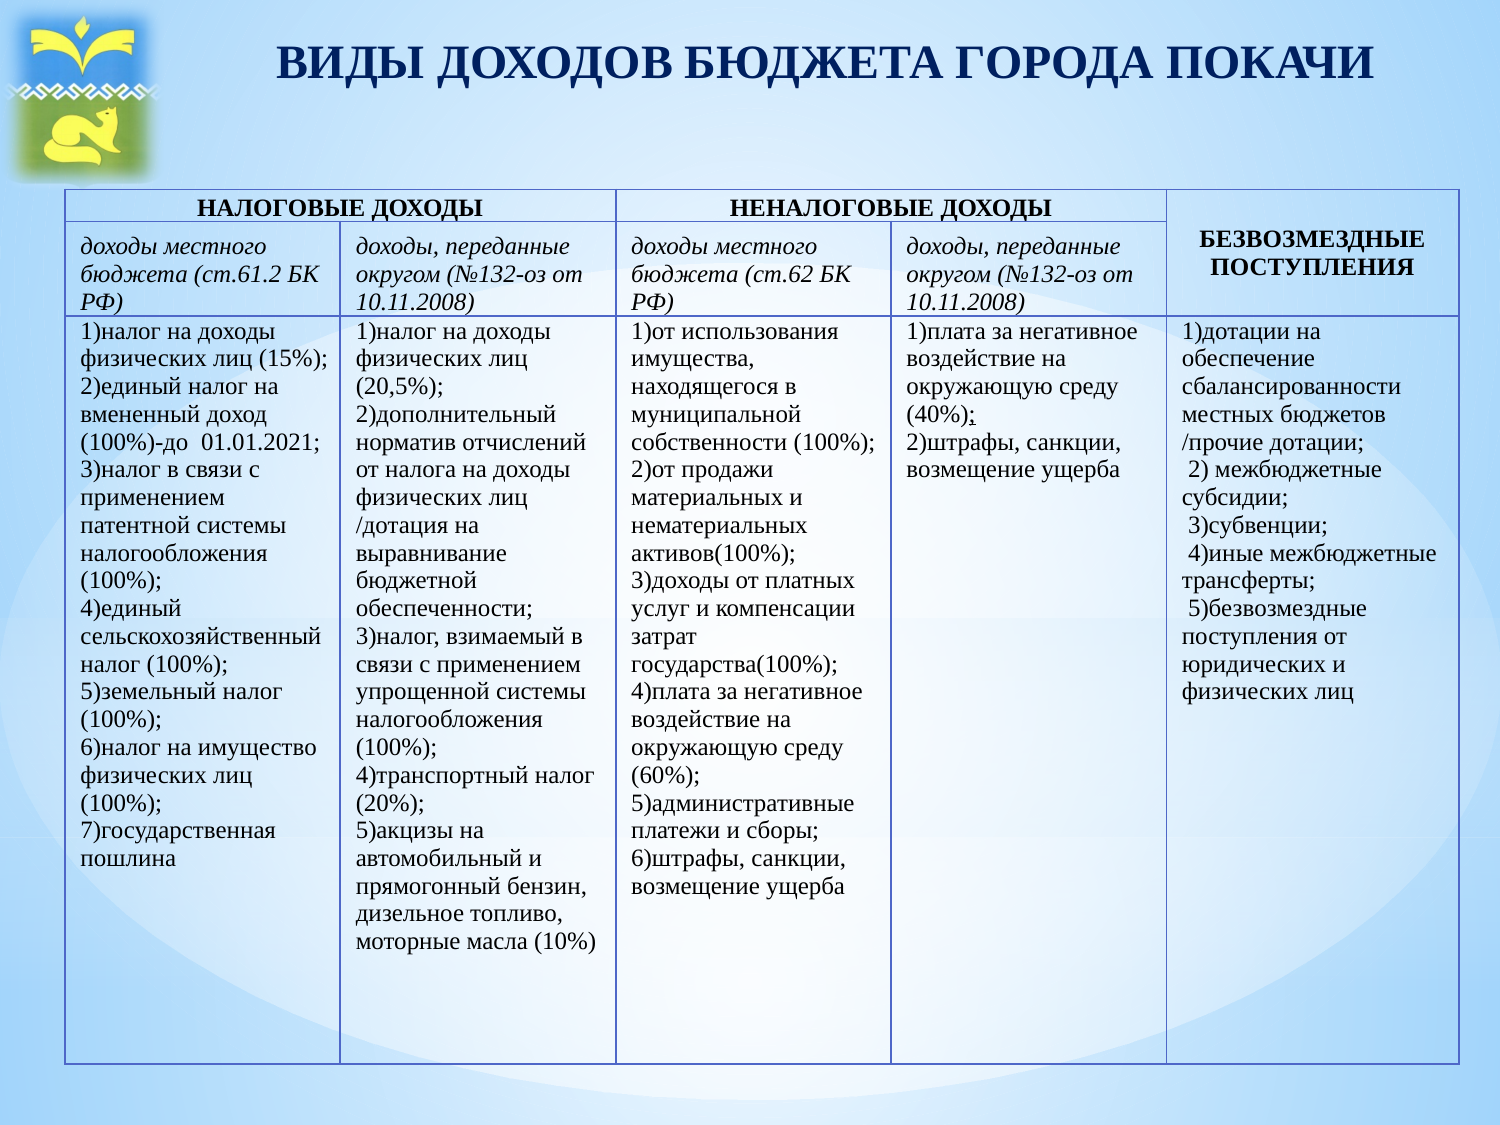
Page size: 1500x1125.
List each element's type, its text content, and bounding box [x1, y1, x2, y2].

table_cell доходы, переданные округом (№132-оз от 10.11.2008) [892, 222, 1166, 315]
title ВИДЫ ДОХОДОВ БЮДЖЕТА ГОРОДА ПОКАЧИ [169, 23, 1500, 142]
picture [0, 0, 165, 194]
table_cell 1)плата за негативное воздействие на окружающую среду (40%); 2)штрафы, санкции, возмещение ущерба [892, 317, 1166, 1063]
table_cell доходы, переданные округом (№132-оз от 10.11.2008) [341, 222, 615, 315]
table_header НЕНАЛОГОВЫЕ ДОХОДЫ [617, 190, 1166, 221]
table_header БЕЗВОЗМЕЗДНЫЕ ПОСТУПЛЕНИЯ [1167, 190, 1458, 315]
table_cell доходы местного бюджета (ст.62 БК РФ) [617, 222, 890, 315]
table_cell 1)налог на доходы физических лиц (15%); 2)единый налог на вмененный доход (100%)-до 01.01.2021; 3)налог в связи с применением патентной системы налогообложения (100%); 4)единый сельскохозяйственный налог (100%); 5)земельный налог (100%); 6)налог на имущество физических лиц (100%); 7)государственная пошлина [66, 317, 339, 1063]
table_cell 1)от использования имущества, находящегося в муниципальной собственности (100%); 2)от продажи материальных и нематериальных активов(100%); 3)доходы от платных услуг и компенсации затрат государства(100%); 4)плата за негативное воздействие на окружающую среду (60%); 5)административные платежи и сборы; 6)штрафы, санкции, возмещение ущерба [617, 317, 890, 1063]
table_cell 1)налог на доходы физических лиц (20,5%); 2)дополнительный норматив отчислений от налога на доходы физических лиц /дотация на выравнивание бюджетной обеспеченности; 3)налог, взимаемый в связи с применением упрощенной системы налогообложения (100%); 4)транспортный налог (20%); 5)акцизы на автомобильный и прямогонный бензин, дизельное топливо, моторные масла (10%) [341, 317, 615, 1063]
table_header НАЛОГОВЫЕ ДОХОДЫ [66, 190, 615, 221]
table_cell доходы местного бюджета (ст.61.2 БК РФ) [66, 222, 339, 315]
table_cell 1)дотации на обеспечение сбалансированности местных бюджетов /прочие дотации; 2) межбюджетные субсидии; 3)субвенции; 4)иные межбюджетные трансферты; 5)безвозмездные поступления от юридических и физических лиц [1167, 317, 1458, 1063]
